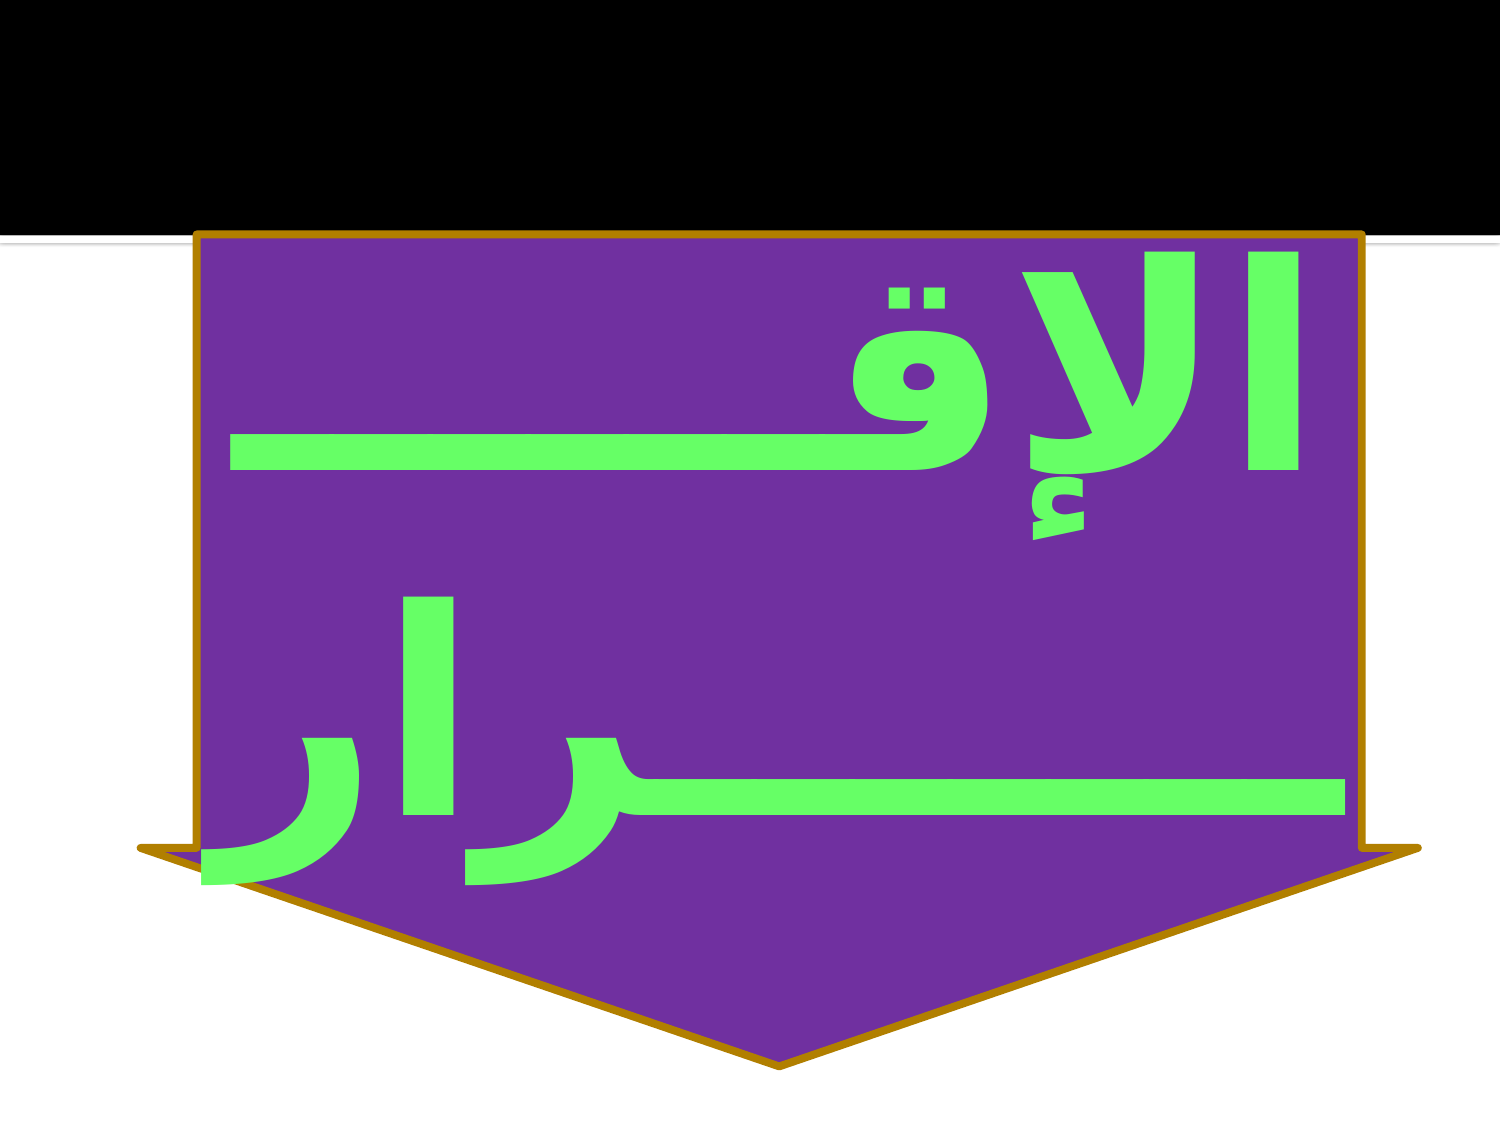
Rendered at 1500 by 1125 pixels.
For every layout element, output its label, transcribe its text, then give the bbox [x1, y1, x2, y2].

text_box الإقـــــــــــــرار [136, 230, 1422, 1071]
